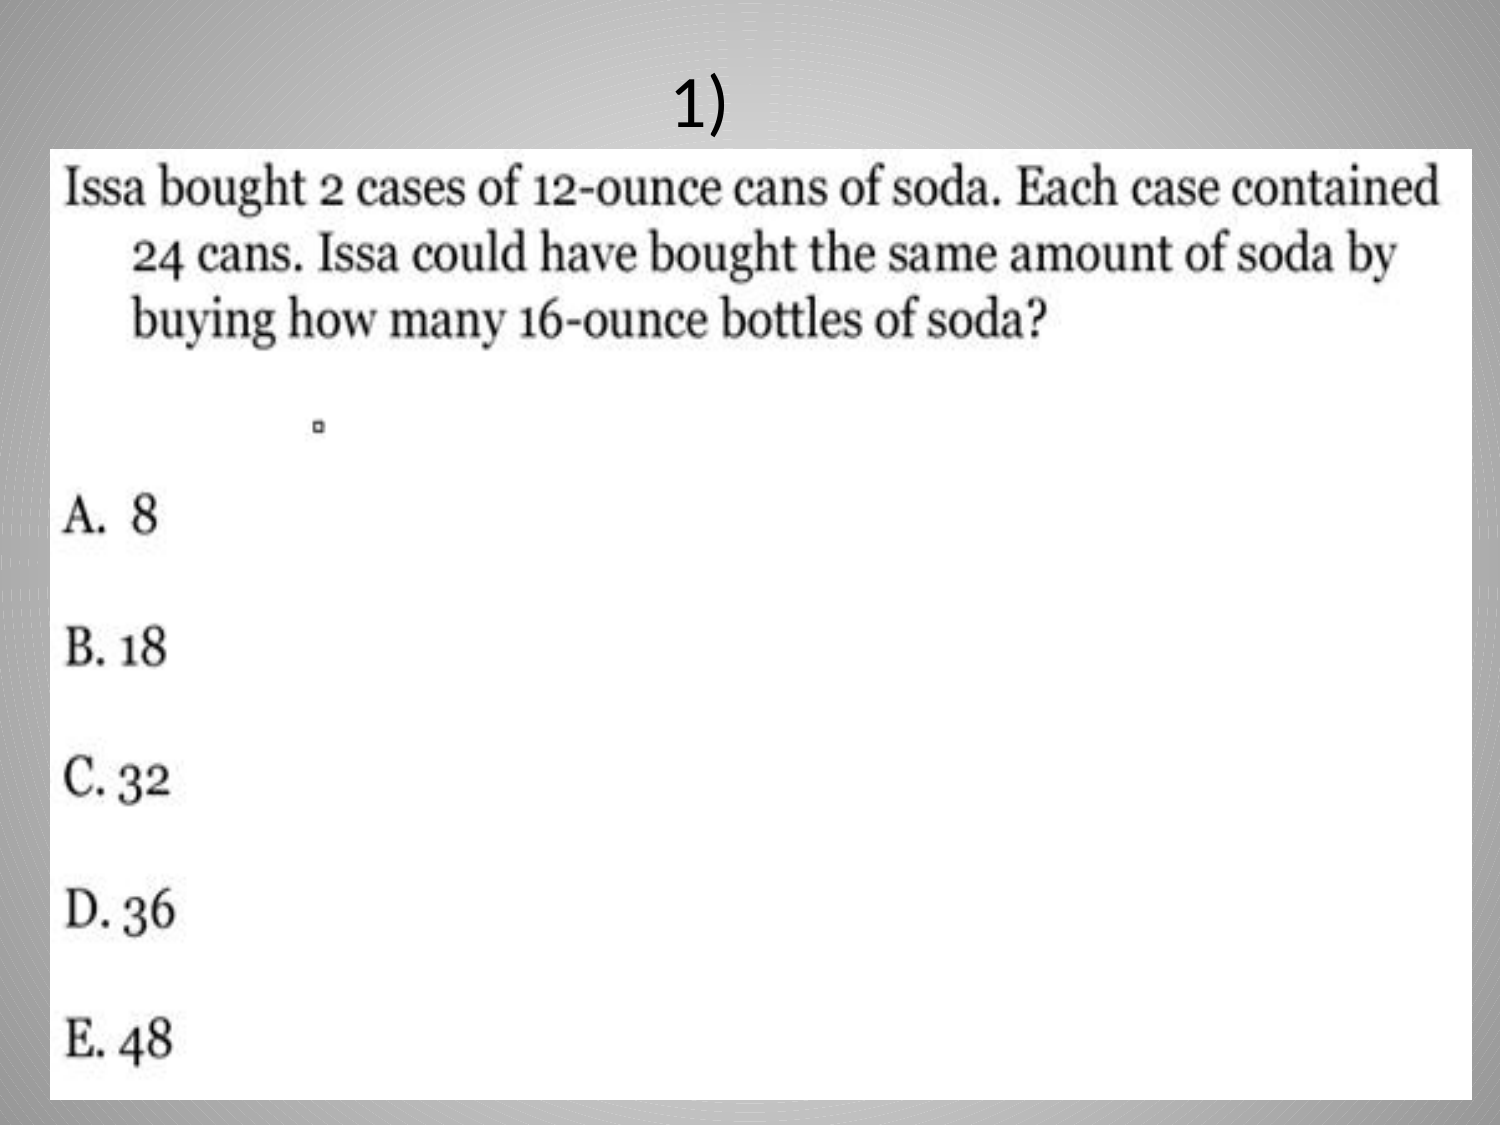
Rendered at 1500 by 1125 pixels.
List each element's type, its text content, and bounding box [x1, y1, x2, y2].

title 1) [75, 45, 1325, 149]
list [49, 149, 1472, 1101]
